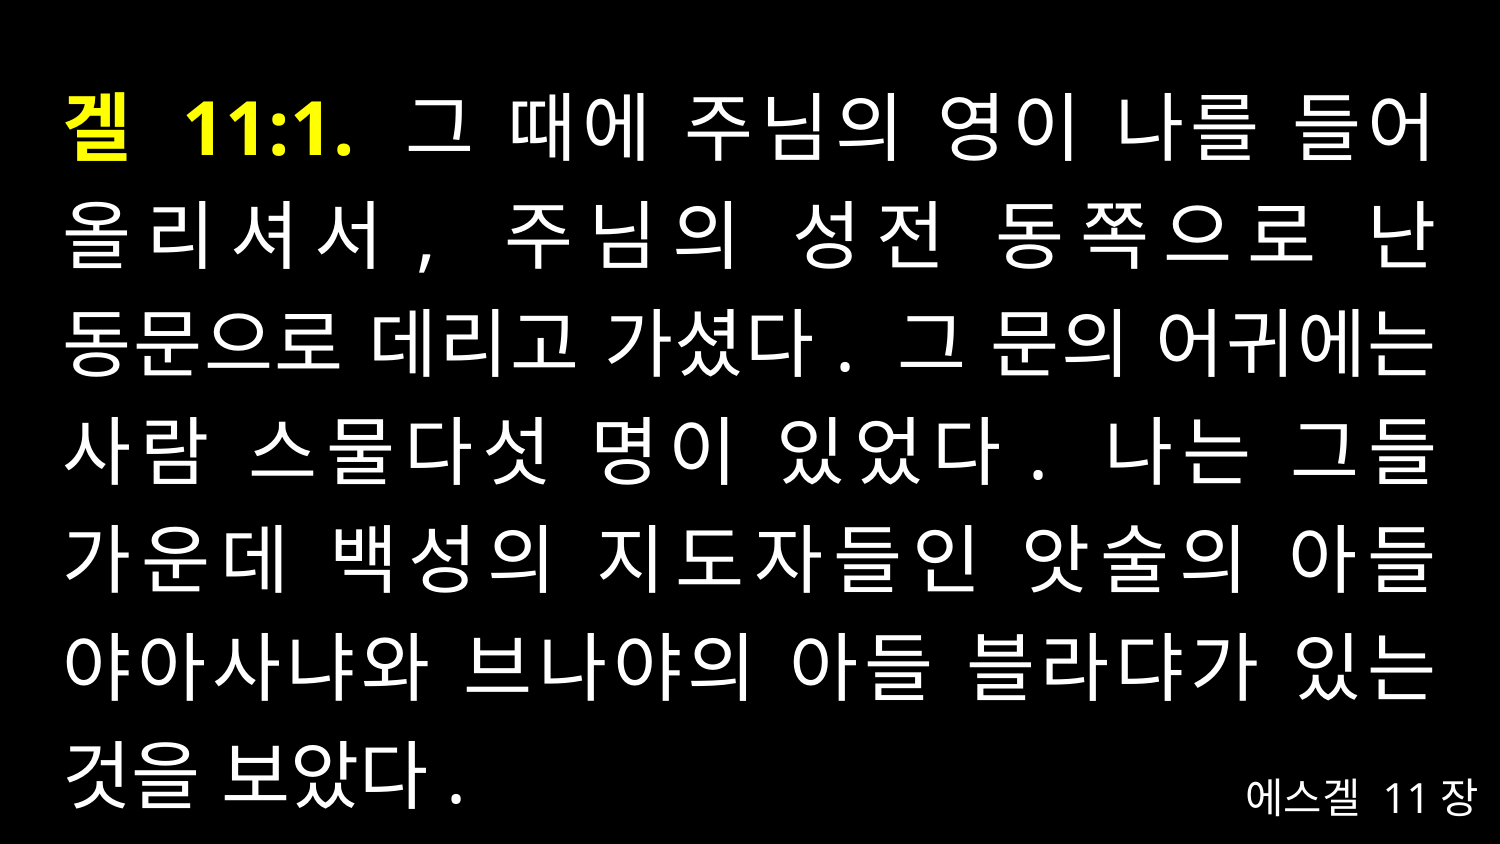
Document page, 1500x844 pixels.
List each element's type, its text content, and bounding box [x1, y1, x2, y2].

title 겔 11:1. 그 때에 주님의 영이 나를 들어 올리셔서, 주님의 성전 동쪽으로 난 동문으로 데리고 가셨다. 그 문의 어귀에는 사람 스물다섯 명이 있었다. 나는 그들 가운데 백성의 지도자들인 앗술의 아들 야아사냐와 브나야의 아들 블라댜가 있는 것을 보았다. [0, 0, 1500, 844]
subtitle 에스겔 11장 [916, 770, 1500, 844]
